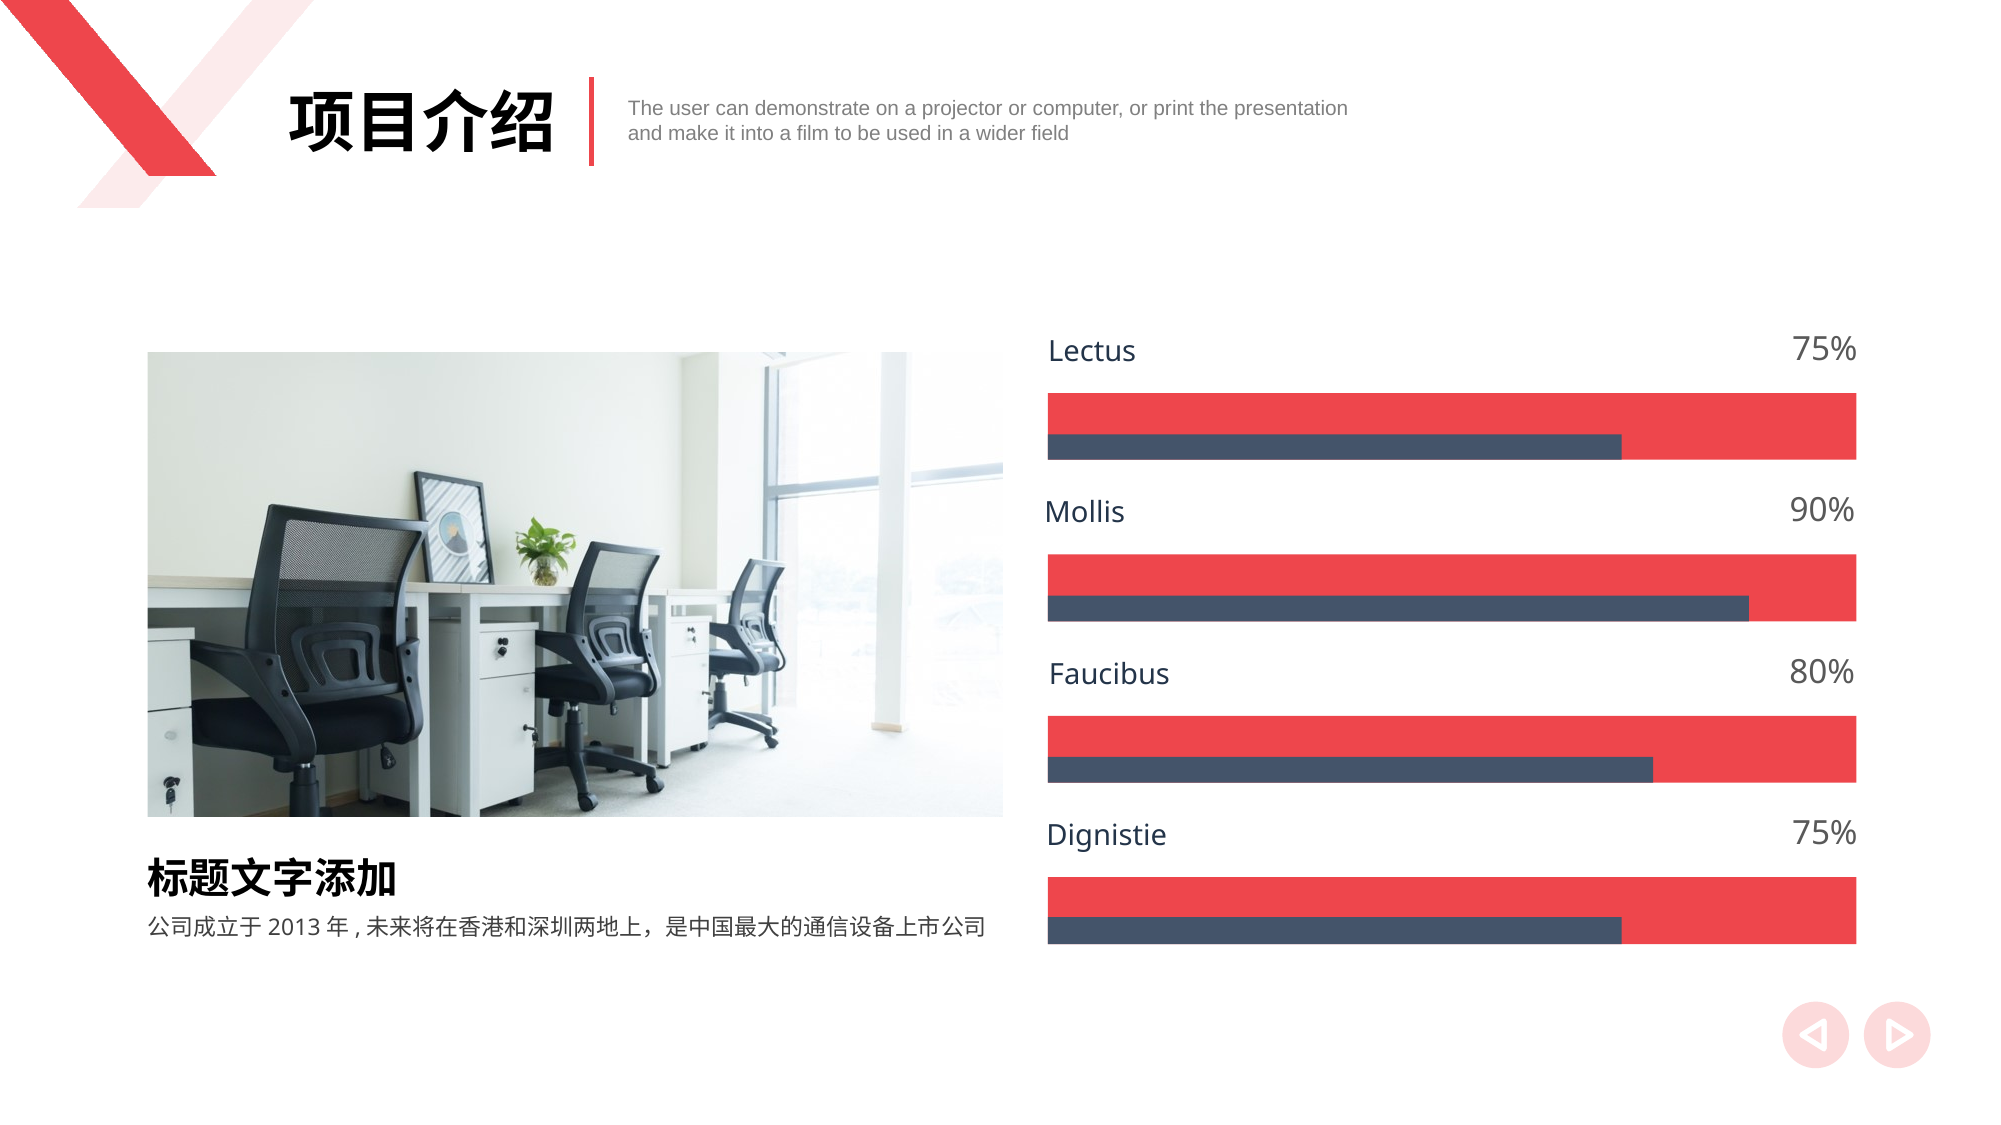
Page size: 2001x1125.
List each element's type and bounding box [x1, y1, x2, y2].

text_box [132, 834, 1004, 945]
text_box [0, 0, 1368, 209]
text_box [1047, 327, 1857, 945]
picture [147, 352, 1003, 817]
